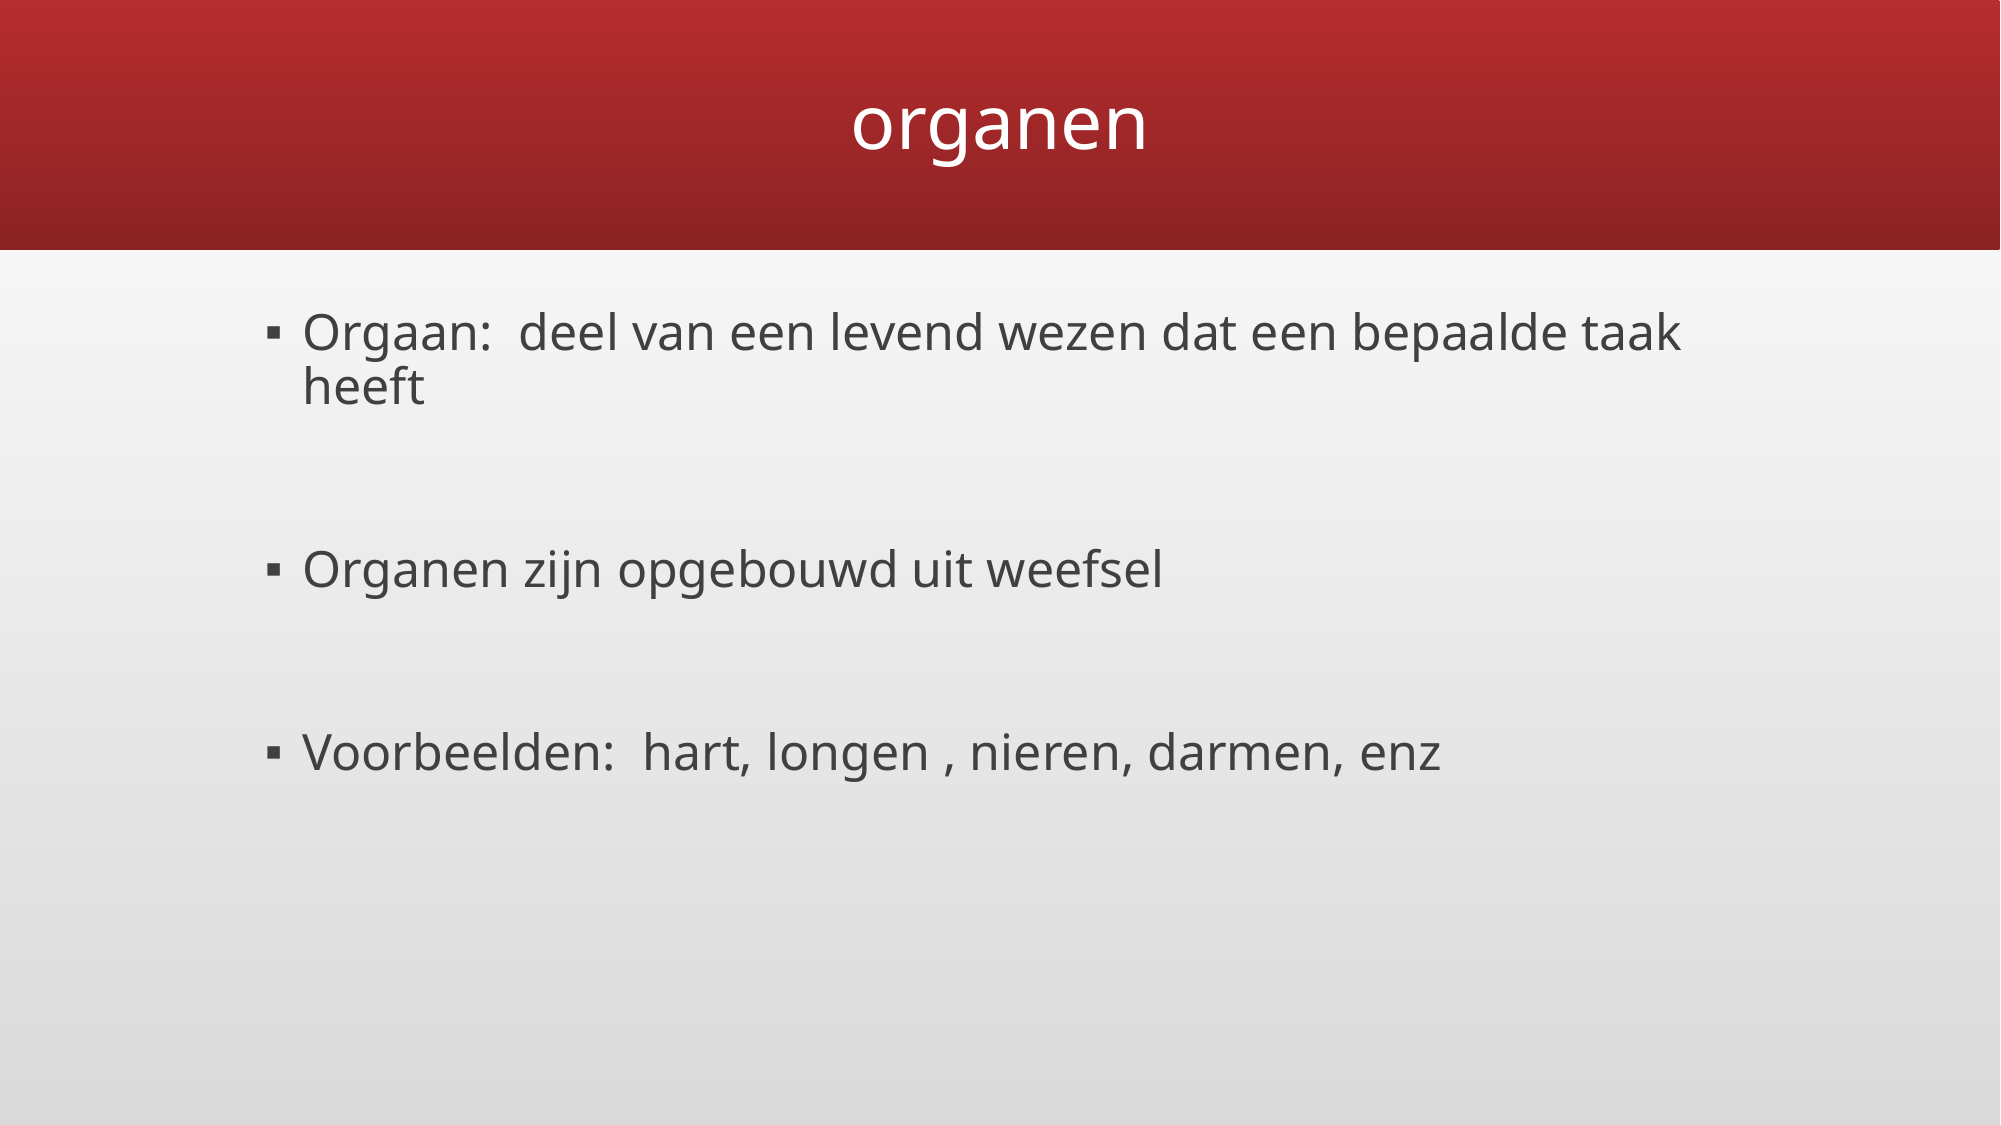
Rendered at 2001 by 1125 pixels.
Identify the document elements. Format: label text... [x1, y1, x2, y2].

title organen [174, 16, 1825, 234]
list Orgaan: deel van een levend wezen dat een bepaalde taak heeft Organen zijn opgebouwd uit weefsel Voorbeelden: hart, longen , nieren, darmen, enz [249, 299, 1750, 1050]
